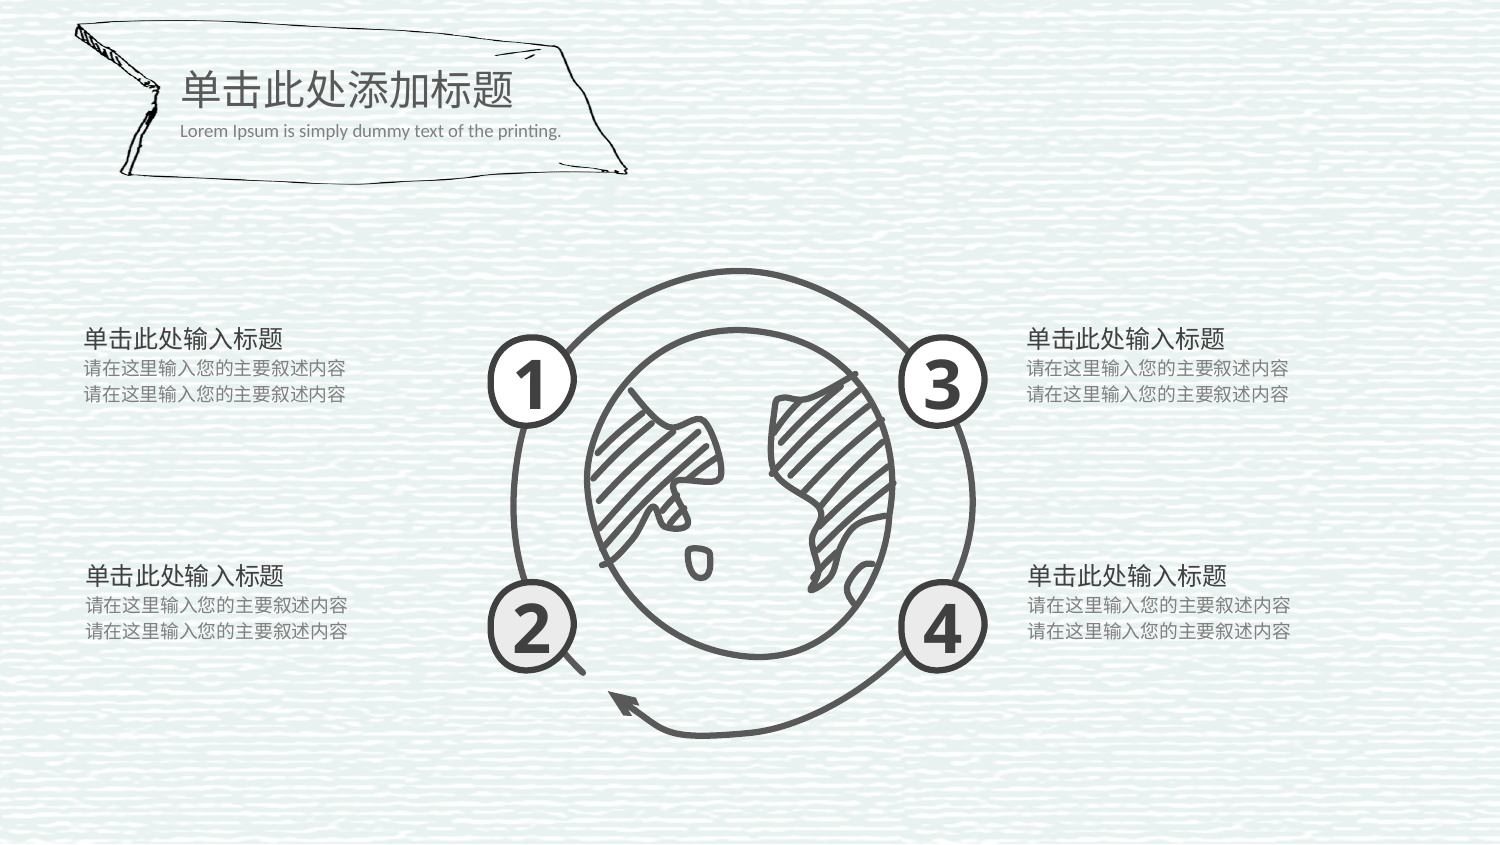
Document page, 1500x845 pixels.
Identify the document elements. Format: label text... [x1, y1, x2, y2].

text_box 1 [488, 335, 576, 428]
text_box 4 [907, 580, 987, 673]
text_box 单击此处输入标题 请在这里输入您的主要叙述内容 请在这里输入您的主要叙述内容 [72, 317, 403, 412]
text_box [907, 413, 975, 596]
text_box 单击此处输入标题 请在这里输入您的主要叙述内容 请在这里输入您的主要叙述内容 [1014, 317, 1346, 412]
text_box 单击此处输入标题 请在这里输入您的主要叙述内容 请在这里输入您的主要叙述内容 [74, 554, 405, 649]
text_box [582, 330, 904, 656]
text_box 3 [907, 335, 987, 428]
text_box [588, 268, 887, 329]
text_box [511, 339, 895, 738]
text_box 单击此处输入标题 请在这里输入您的主要叙述内容 请在这里输入您的主要叙述内容 [1016, 554, 1347, 649]
text_box 2 [488, 580, 576, 673]
picture [49, 0, 651, 254]
